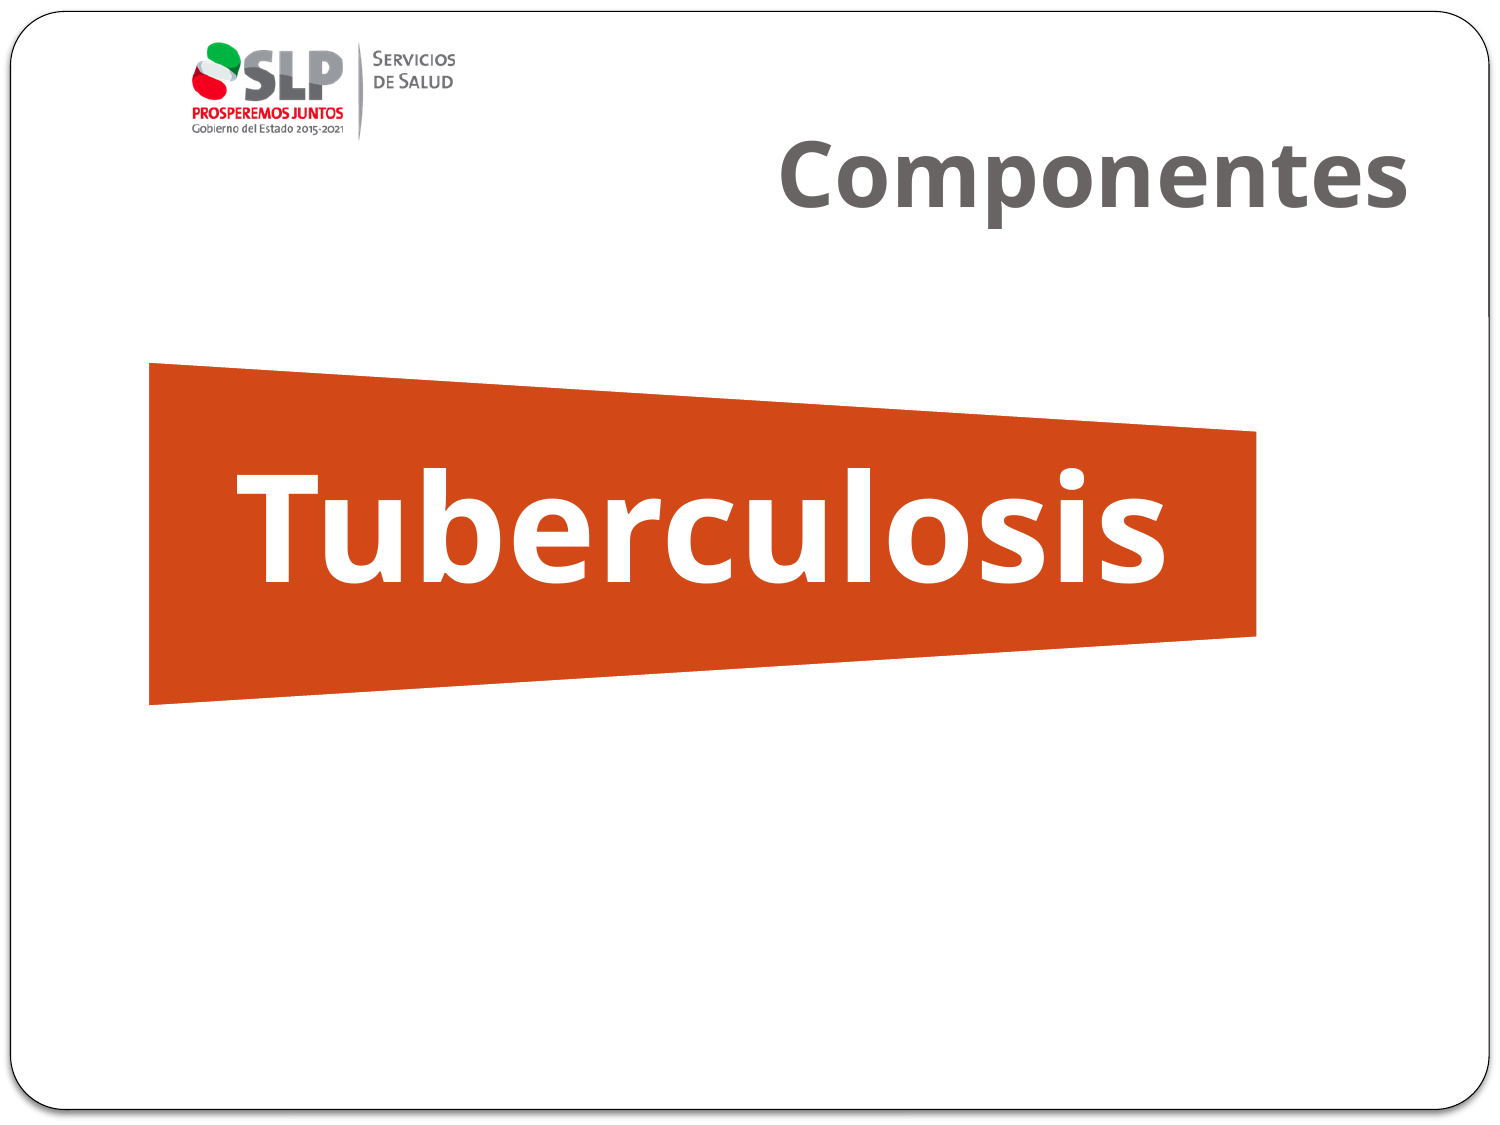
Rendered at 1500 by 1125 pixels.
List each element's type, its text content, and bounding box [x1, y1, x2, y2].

picture [192, 42, 455, 141]
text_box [147, 361, 1259, 707]
title Componentes [75, 66, 1425, 242]
